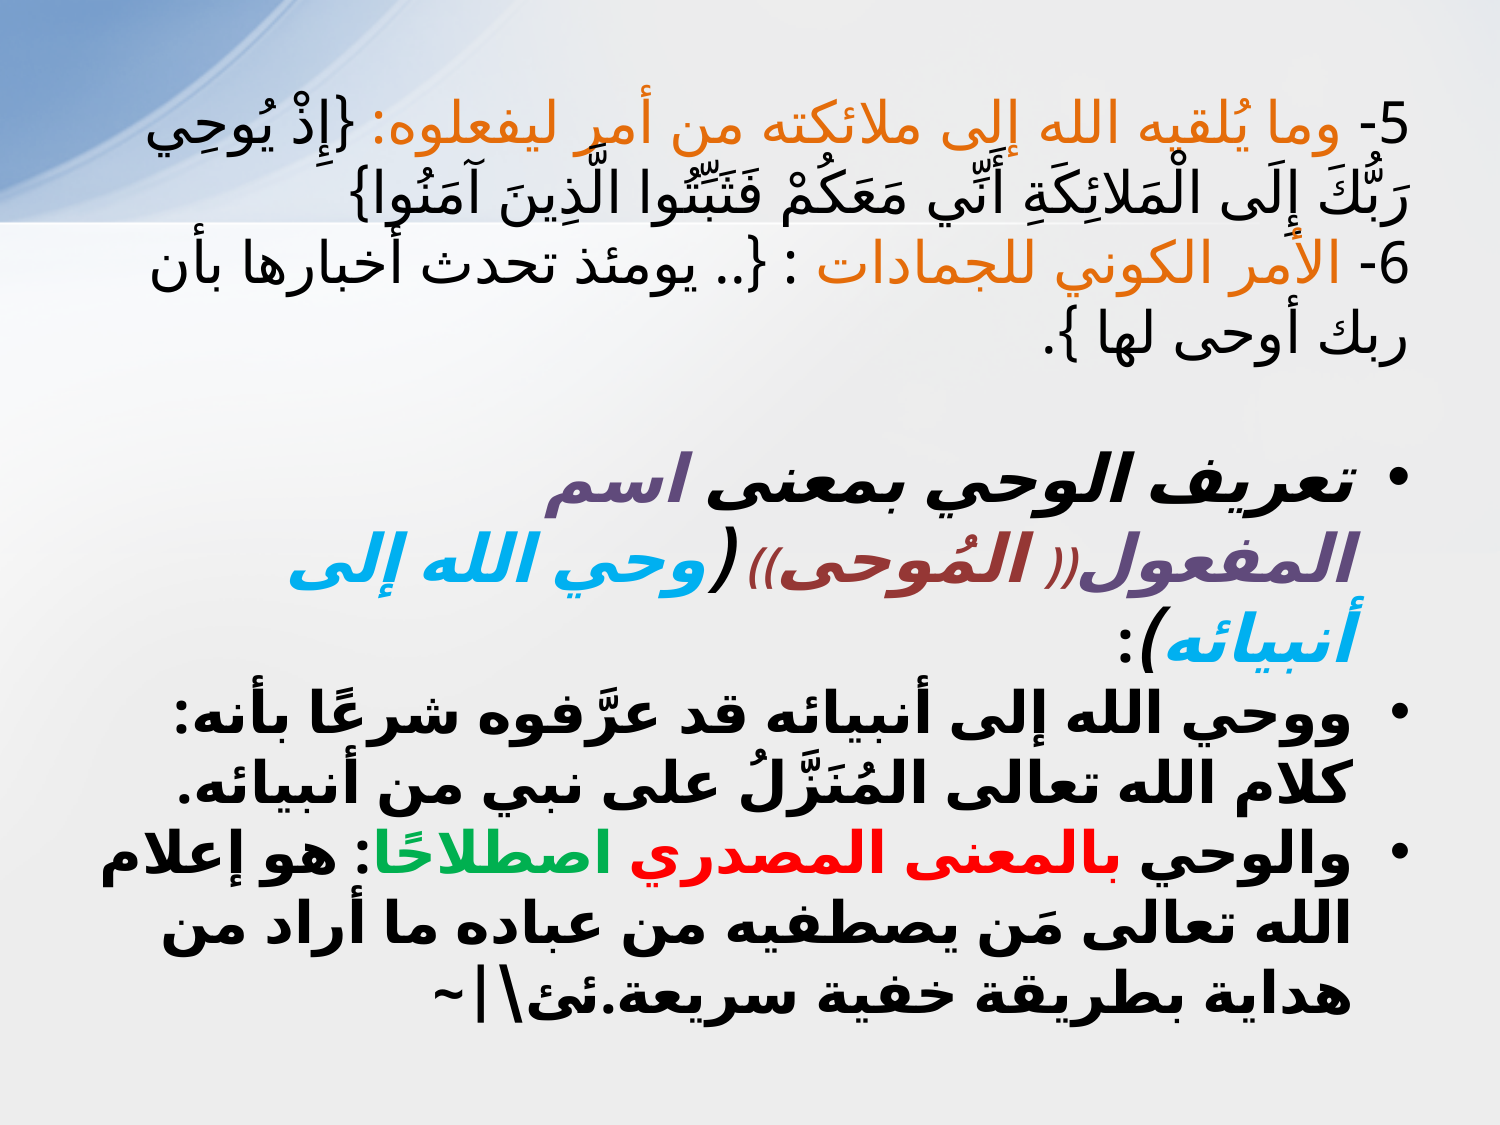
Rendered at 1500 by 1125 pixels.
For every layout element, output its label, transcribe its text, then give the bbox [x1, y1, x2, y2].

list 5- وما يُلقيه الله إلى ملائكته من أمر ليفعلوه: {إِذْ يُوحِي رَبُّكَ إِلَى الْمَلائِكَةِ أَنِّي مَعَكُمْ فَثَبِّتُوا الَّذِينَ آمَنُوا} 6- الأمر الكوني للجمادات : {.. يومئذ تحدث أخبارها بأن ربك أوحى لها }. تعريف الوحي بمعنى اسم المفعول(( المُوحى)) (وحي الله إلى أنبيائه): ووحي الله إلى أنبيائه قد عرَّفوه شرعًا بأنه: كلام الله تعالى المُنَزَّلُ على نبي من أنبيائه. والوحي بالمعنى المصدري اصطلاحًا: هو إعلام الله تعالى مَن يصطفيه من عباده ما أراد من هداية بطريقة خفية سريعة.ئئ\|~ [75, 78, 1425, 1005]
picture [0, 0, 1500, 1125]
